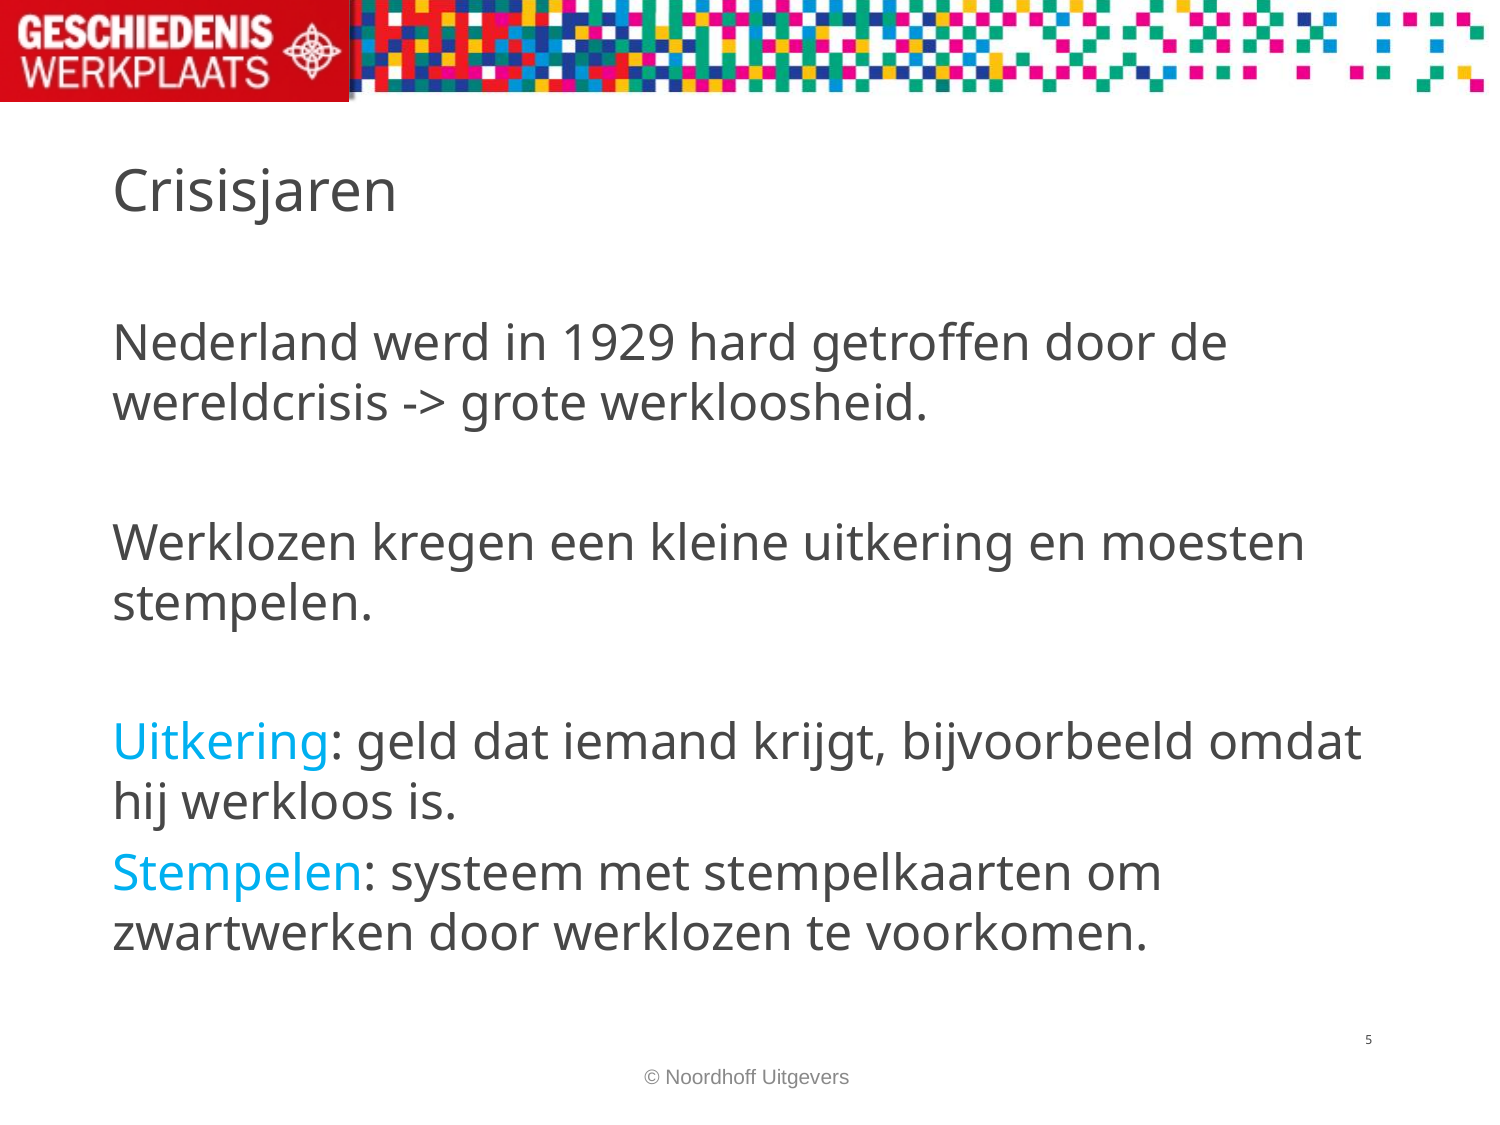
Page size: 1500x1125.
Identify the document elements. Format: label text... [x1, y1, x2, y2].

picture [0, 0, 1500, 1125]
title Crisisjaren [112, 145, 1401, 256]
text_box © Noordhoff Uitgevers [512, 1045, 988, 1106]
slide_number 5 [1325, 1025, 1388, 1063]
list Nederland werd in 1929 hard getroffen door de wereldcrisis -> grote werkloosheid. Werklozen kregen een kleine uitkering en moesten stempelen. Uitkering: geld dat iemand krijgt, bijvoorbeeld omdat hij werkloos is. Stempelen: systeem met stempelkaarten om zwartwerken door werklozen te voorkomen. [112, 302, 1409, 988]
